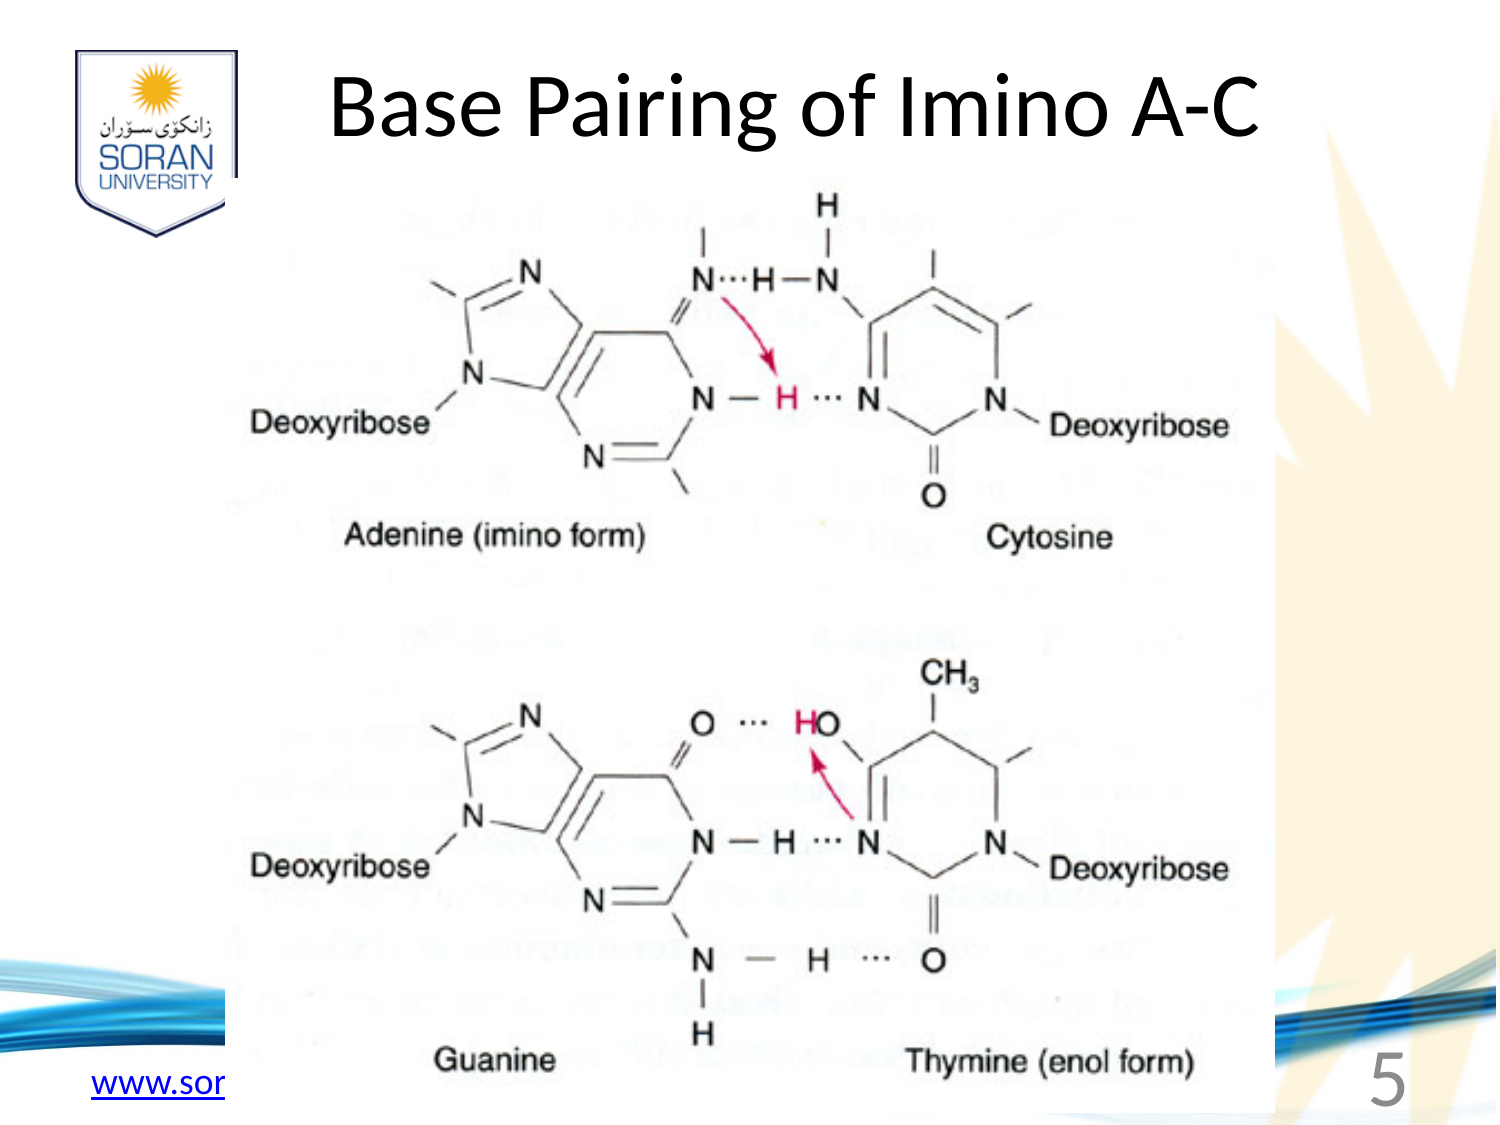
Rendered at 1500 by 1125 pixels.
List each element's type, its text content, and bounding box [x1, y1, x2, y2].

slide_number 5 [1279, 1042, 1425, 1103]
title Base Pairing of Imino A-C [62, 24, 1388, 175]
picture [0, 99, 1500, 1125]
